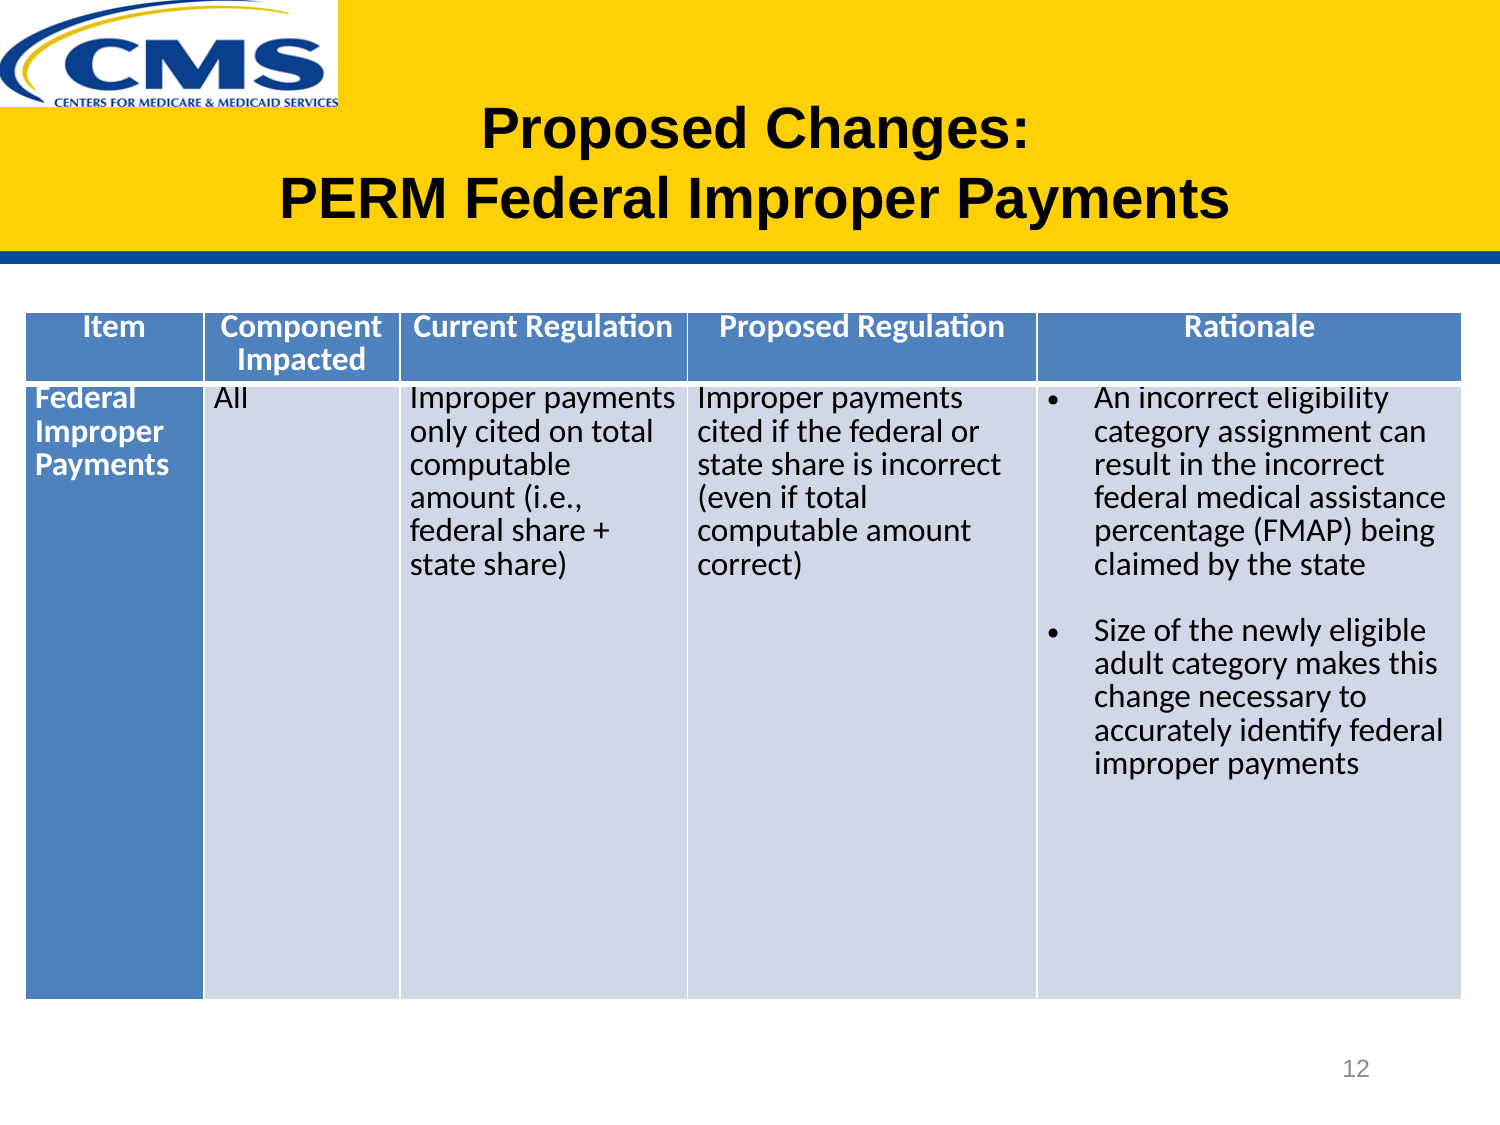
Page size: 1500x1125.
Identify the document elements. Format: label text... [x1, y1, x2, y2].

table_cell Improper payments cited if the federal or state share is incorrect (even if total computable amount correct) [688, 387, 1036, 999]
title Proposed Changes: PERM Federal Improper Payments [0, 0, 1500, 252]
picture [0, 0, 338, 108]
table_cell Federal Improper Payments [26, 387, 203, 999]
slide_number 12 [1275, 1037, 1438, 1098]
table_header Rationale [1038, 313, 1461, 381]
table_cell Improper payments only cited on total computable amount (i.e., federal share + state share) [401, 387, 687, 999]
table_header Item [26, 313, 203, 381]
table_header Proposed Regulation [688, 313, 1036, 381]
table_cell All [205, 387, 399, 999]
table_header Component Impacted [205, 313, 399, 381]
table_header Current Regulation [401, 313, 687, 381]
table_cell An incorrect eligibility category assignment can result in the incorrect federal medical assistance percentage (FMAP) being claimed by the state Size of the newly eligible adult category makes this change necessary to accurately identify federal improper payments [1038, 387, 1461, 999]
